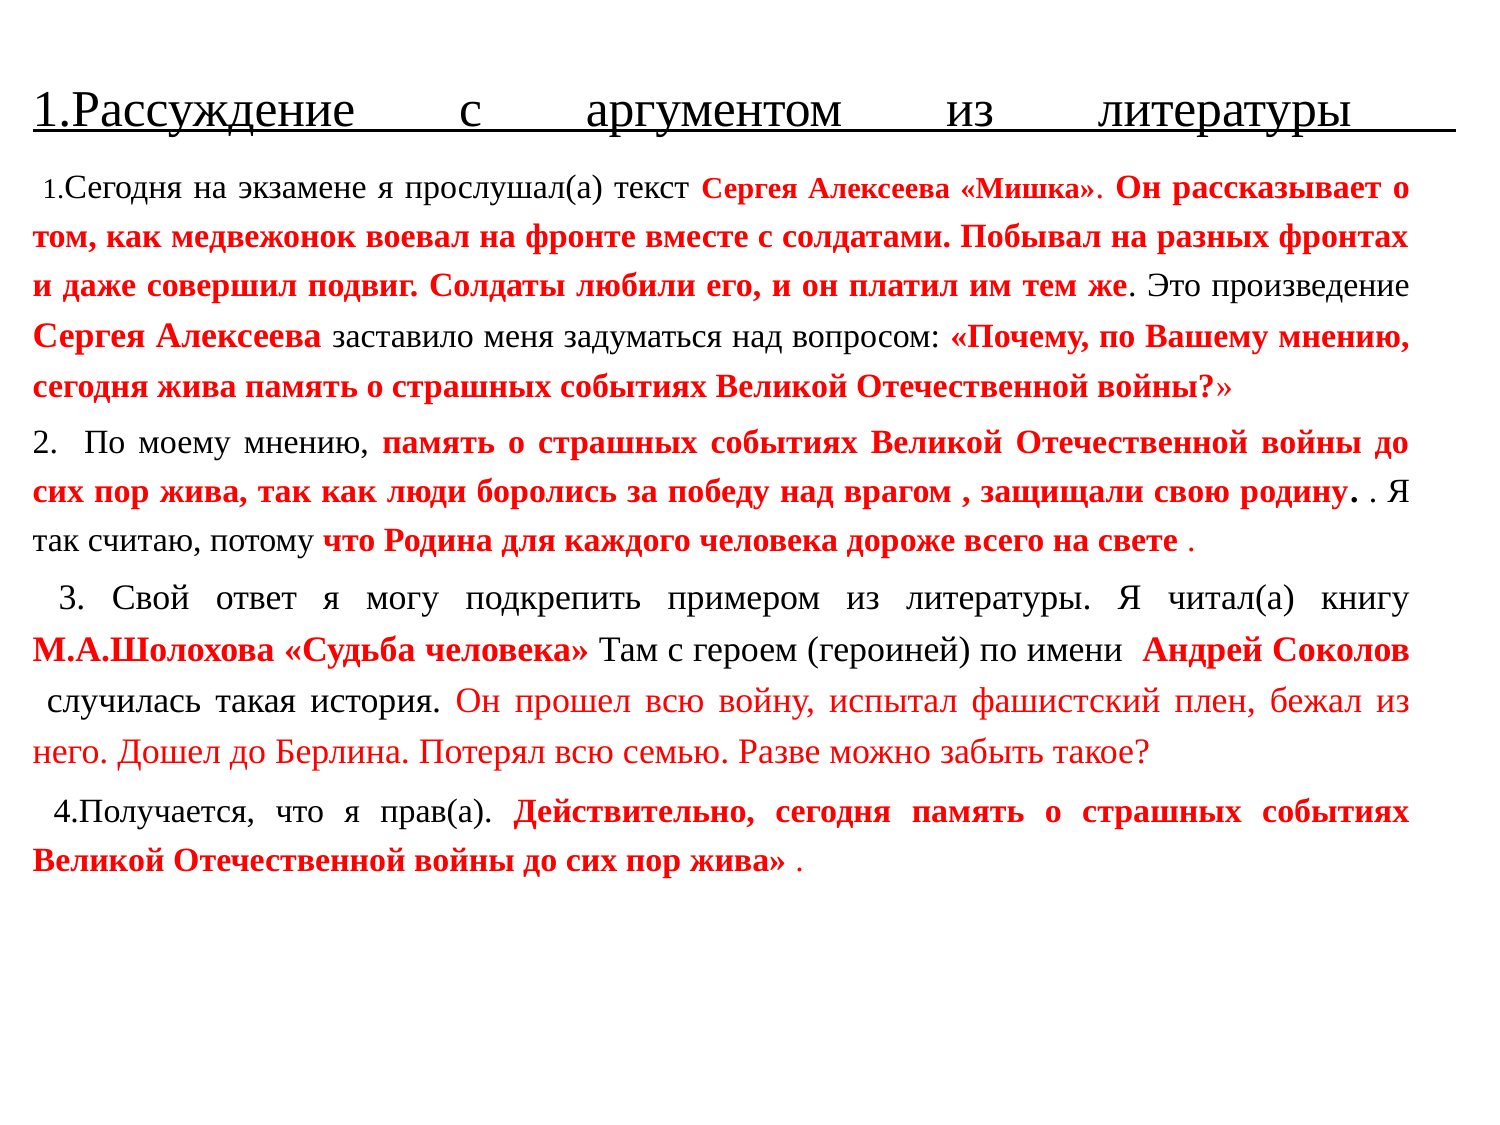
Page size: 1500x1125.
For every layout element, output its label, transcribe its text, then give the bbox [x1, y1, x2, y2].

title 1.Рассуждение с аргументом из литературы [17, 66, 1471, 233]
list 1.Сегодня на экзамене я прослушал(а) текст Сергея Алексеева «Мишка». Он рассказывает о том, как медвежонок воевал на фронте вместе с солдатами. Побывал на разных фронтах и даже совершил подвиг. Солдаты любили его, и он платил им тем же. Это произведение Сергея Алексеева заставило меня задуматься над вопросом: «Почему, по Вашему мнению, сегодня жива память о страшных событиях Великой Отечественной войны?» 2. По моему мнению, память о страшных событиях Великой Отечественной войны до сих пор жива, так как люди боролись за победу над врагом , защищали свою родину. . Я так считаю, потому что Родина для каждого человека дороже всего на свете . 3. Свой ответ я могу подкрепить примером из литературы. Я читал(а) книгу М.А.Шолохова «Судьба человека» Там с героем (героиней) по имени Андрей Соколов случилась такая история. Он прошел всю войну, испытал фашистский плен, бежал из него. Дошел до Берлина. Потерял всю семью. Разве можно забыть такое? 4.Получается, что я прав(а). Действительно, сегодня память о страшных событиях Великой Отечественной войны до сих пор жива» . [17, 149, 1425, 1005]
